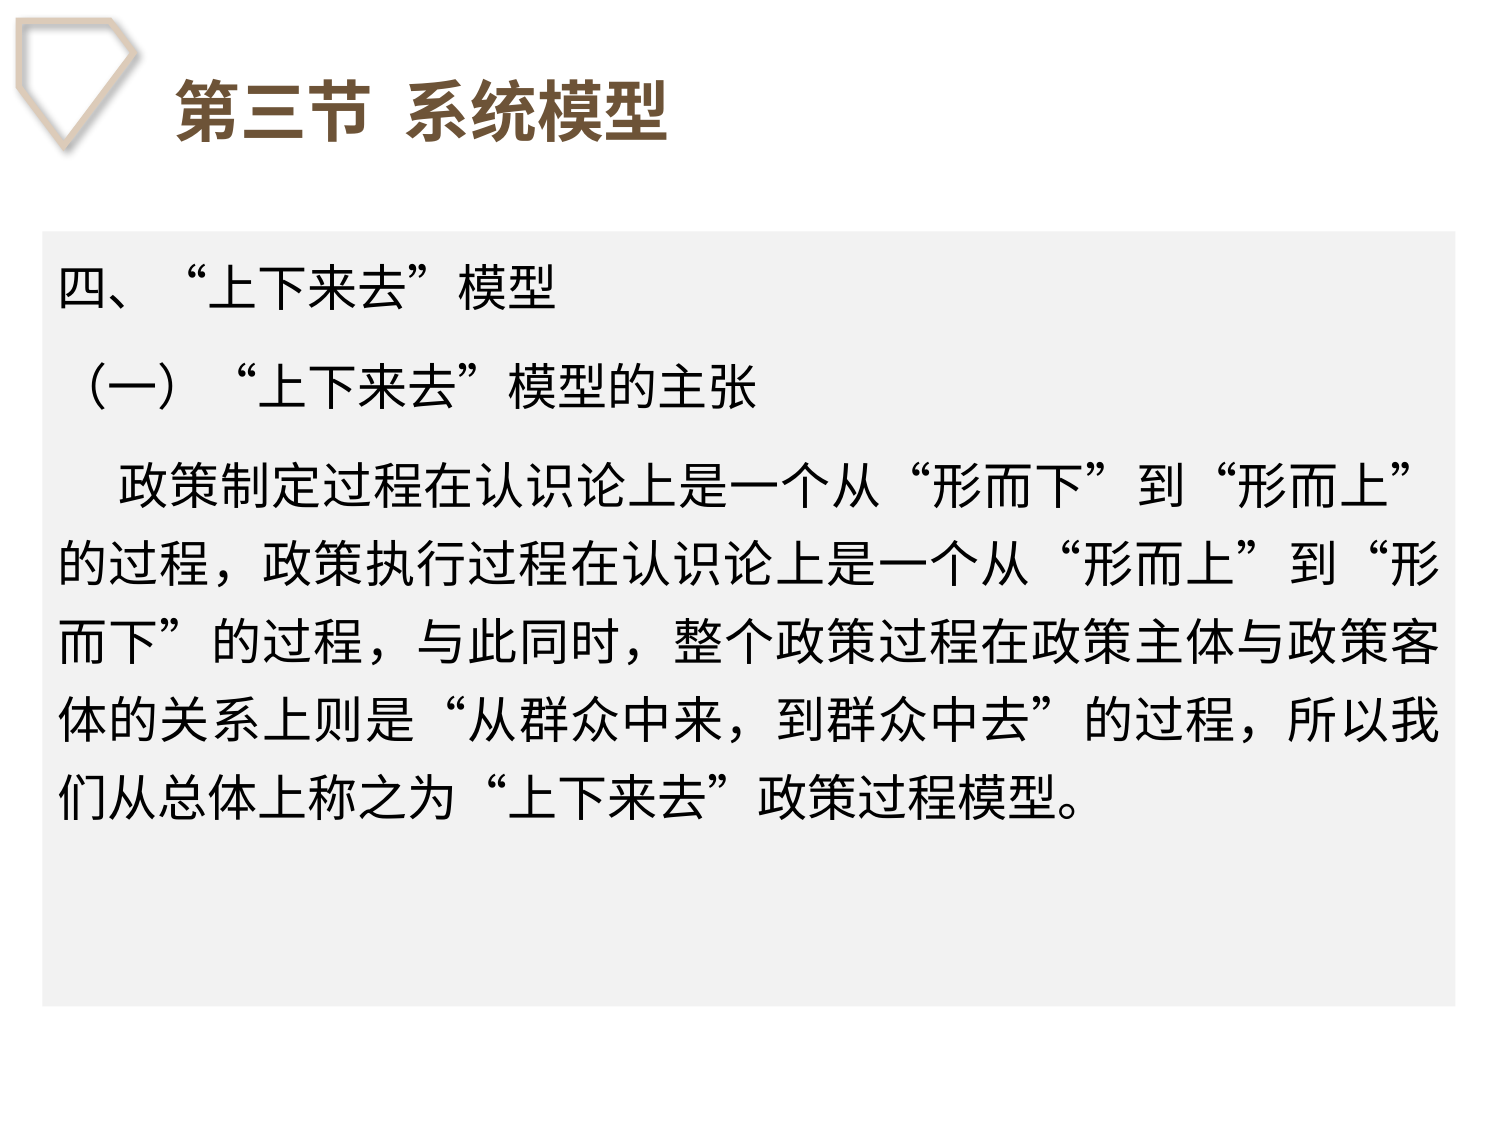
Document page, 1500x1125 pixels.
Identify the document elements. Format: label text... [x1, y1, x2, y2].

title 第三节 系统模型 [158, 0, 1456, 159]
list 四、“上下来去”模型 （一）“上下来去”模型的主张 政策制定过程在认识论上是一个从“形而下”到“形而上”的过程，政策执行过程在认识论上是一个从“形而上”到“形而下”的过程，与此同时，整个政策过程在政策主体与政策客体的关系上则是“从群众中来，到群众中去”的过程，所以我们从总体上称之为“上下来去”政策过程模型。 [42, 231, 1456, 1007]
